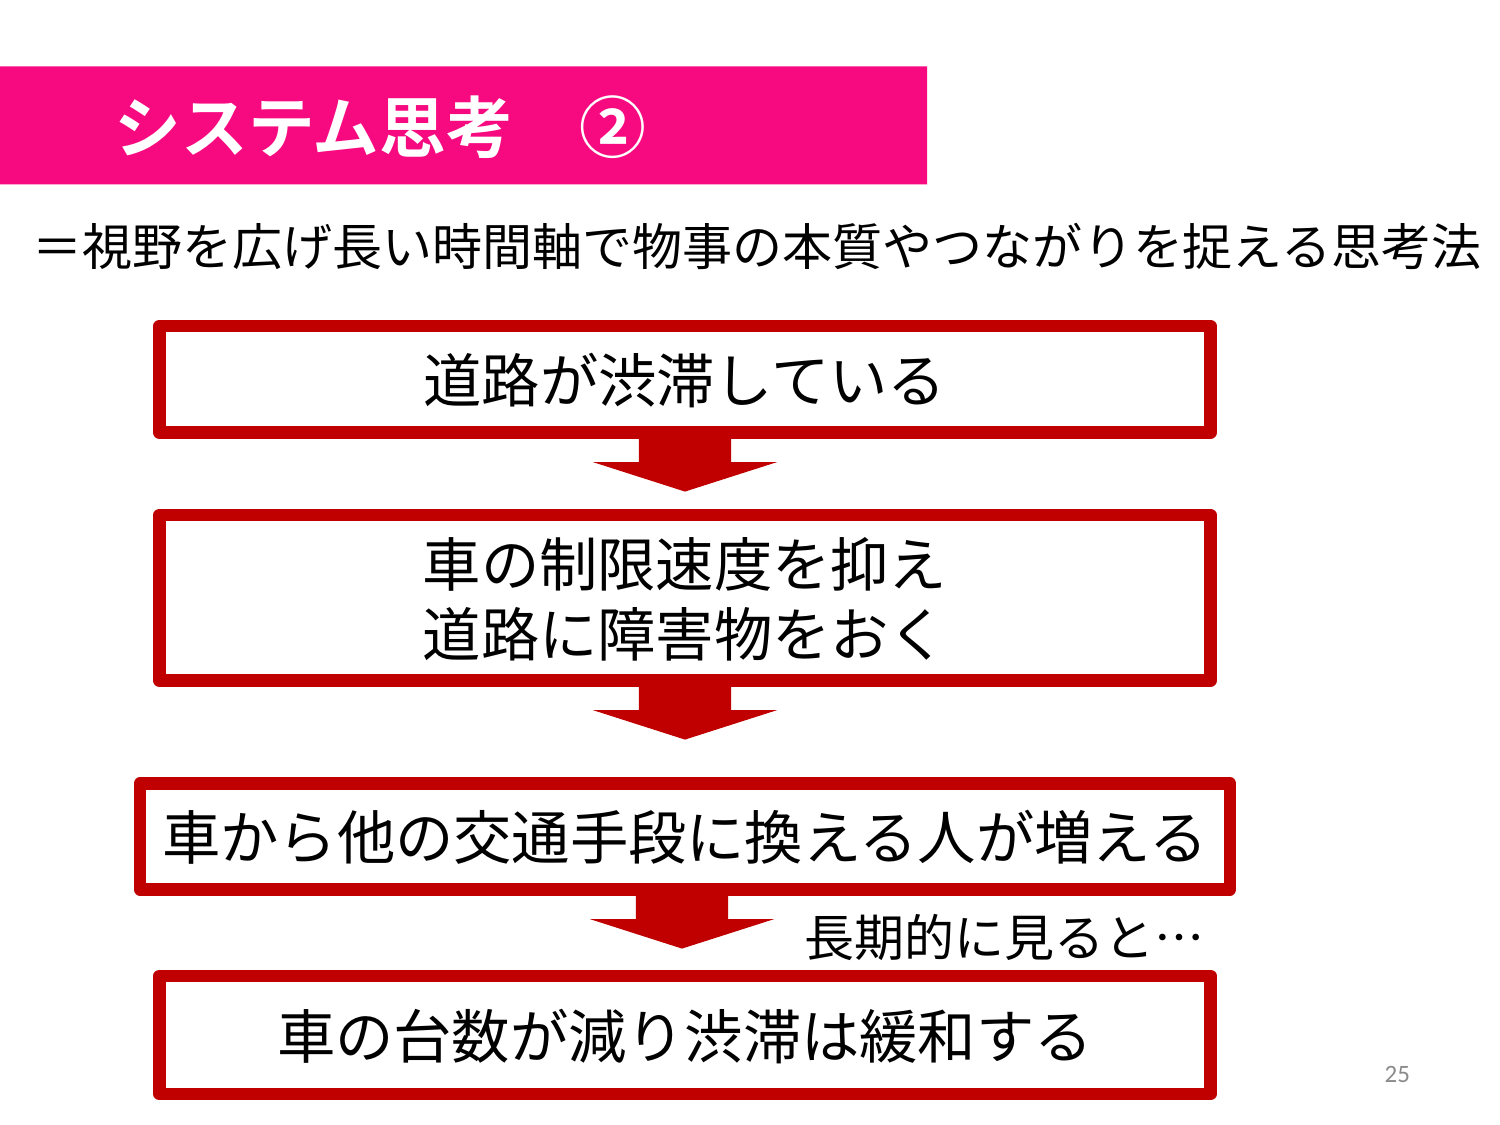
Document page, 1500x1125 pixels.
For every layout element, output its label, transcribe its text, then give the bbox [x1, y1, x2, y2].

text_box システム思考 ② [0, 64, 8, 186]
text_box 車の制限速度を抑え 道路に障害物をおく [157, 513, 1213, 683]
text_box システム思考 ② [367, 64, 929, 186]
text_box 車から他の交通手段に換える人が増える [138, 781, 1232, 892]
text_box [590, 430, 780, 494]
text_box 車の台数が減り渋滞は緩和する [157, 974, 1213, 1096]
text_box [590, 678, 780, 742]
text_box [8, 0, 367, 187]
text_box 道路が渋滞している [157, 324, 1213, 435]
text_box 長期的に見ると… [789, 898, 1220, 974]
text_box ＝視野を広げ長い時間軸で物事の本質やつながりを捉える思考法 [18, 208, 1497, 283]
text_box [587, 887, 777, 951]
slide_number 25 [1074, 1042, 1425, 1103]
